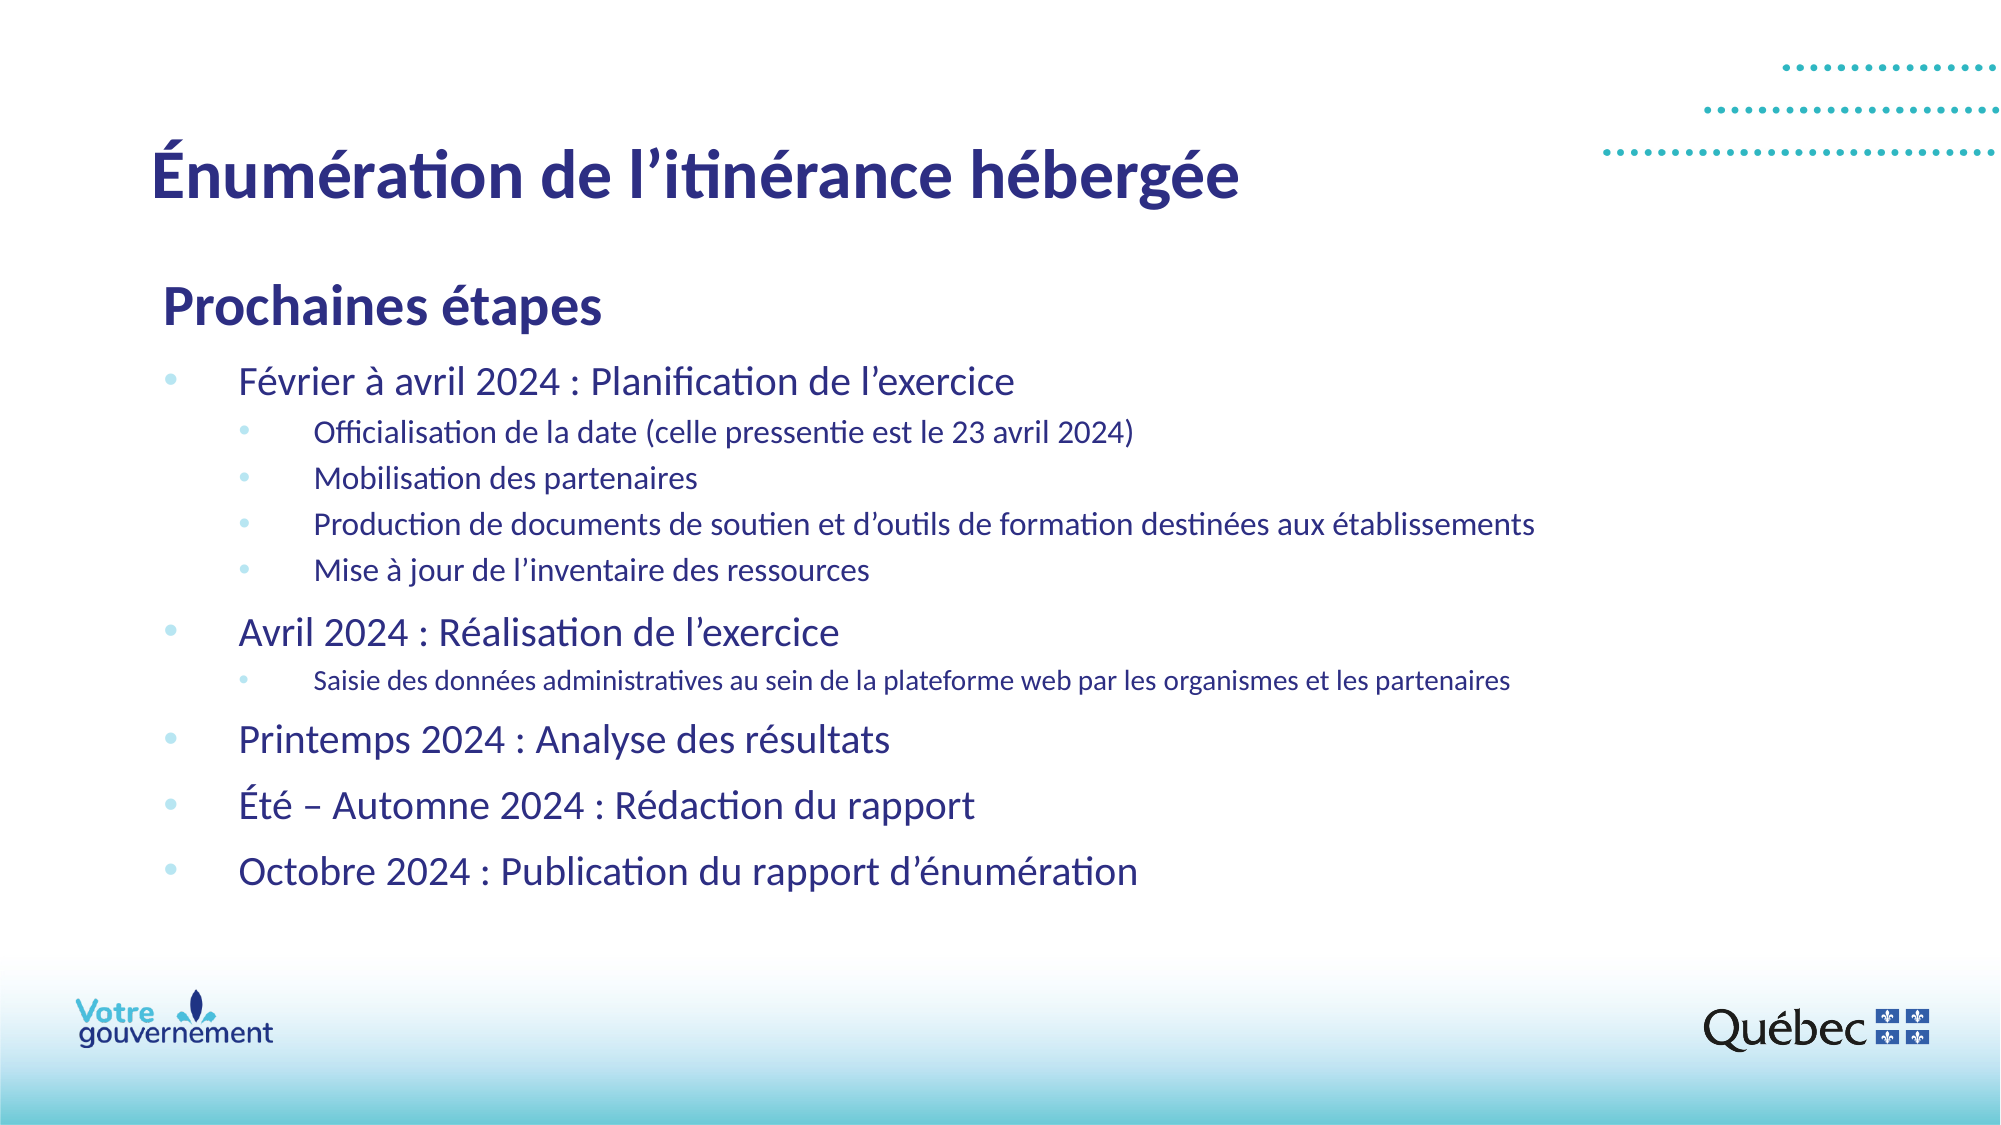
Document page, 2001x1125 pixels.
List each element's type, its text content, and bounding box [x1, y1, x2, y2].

title Énumération de l’itinérance hébergée [136, 130, 1862, 221]
picture [0, 0, 2001, 1125]
list Prochaines étapes Février à avril 2024 : Planification de l’exercice Officialisation de la date (celle pressentie est le 23 avril 2024) Mobilisation des partenaires Production de documents de soutien et d’outils de formation destinées aux établissements Mise à jour de l’inventaire des ressources Avril 2024 : Réalisation de l’exercice Saisie des données administratives au sein de la plateforme web par les organismes et les partenaires Printemps 2024 : Analyse des résultats Été – Automne 2024 : Rédaction du rapport Octobre 2024 : Publication du rapport d’énumération [148, 267, 1591, 1033]
